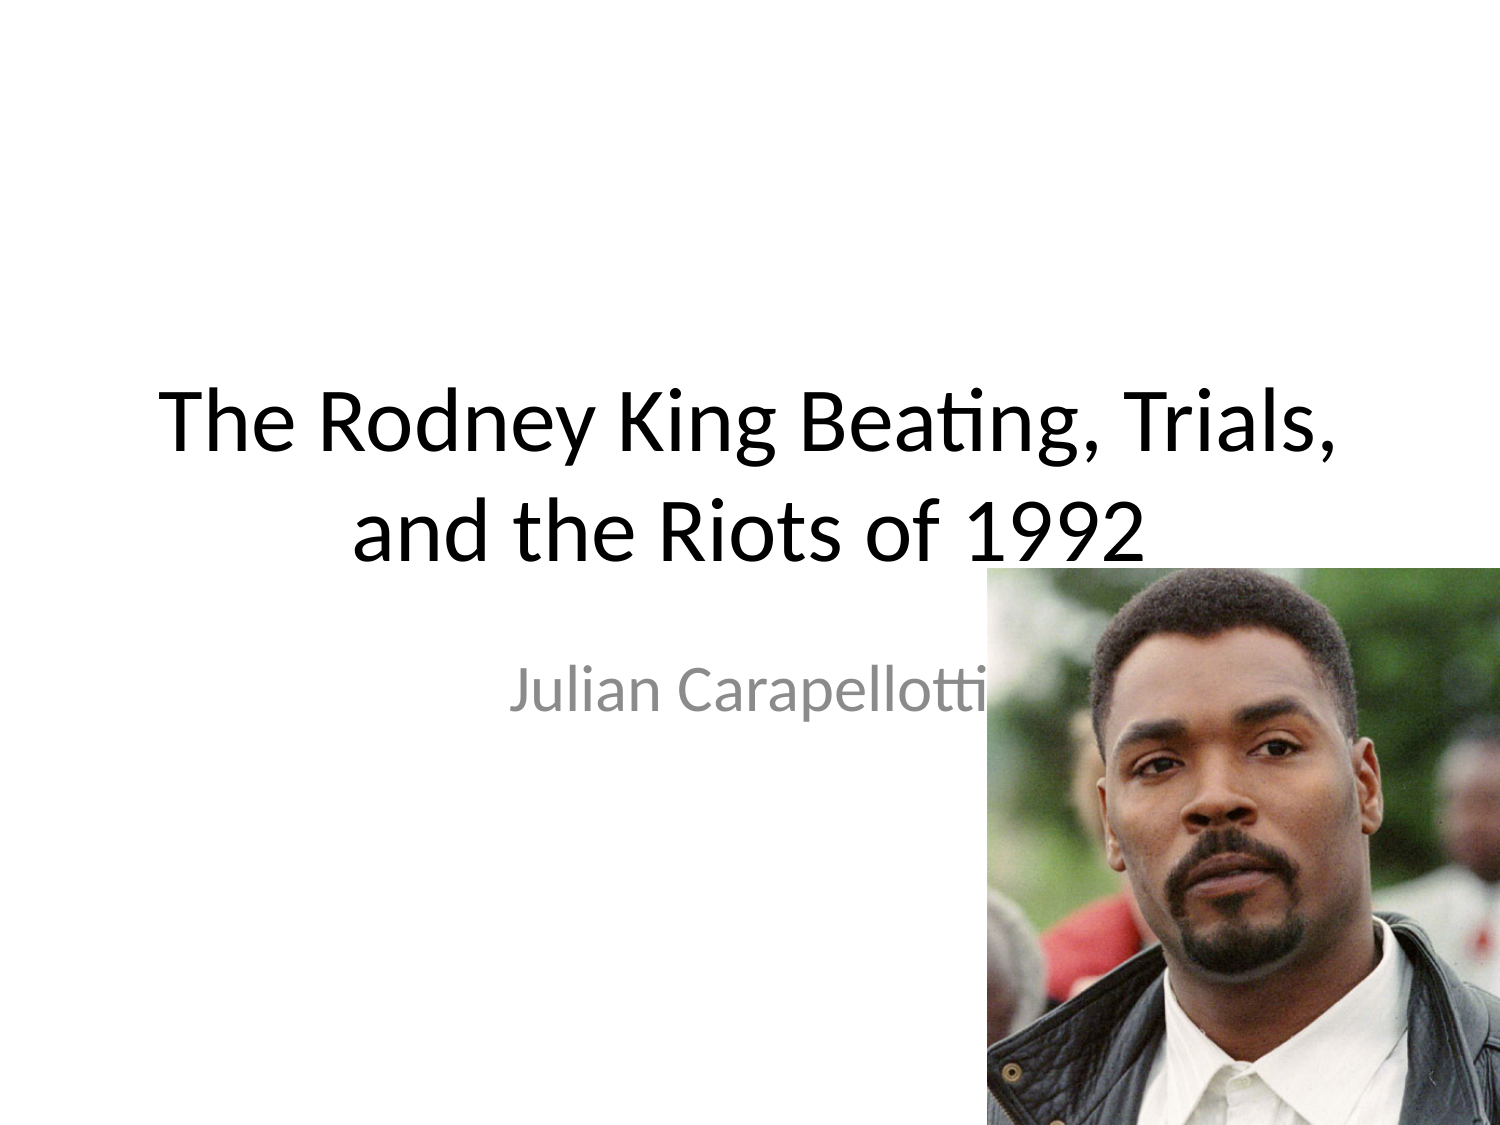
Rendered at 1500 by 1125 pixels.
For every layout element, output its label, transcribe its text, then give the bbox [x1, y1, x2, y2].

picture [987, 567, 1500, 1125]
subtitle Julian Carapellotti [225, 637, 982, 925]
title The Rodney King Beating, Trials, and the Riots of 1992 [112, 349, 1388, 591]
